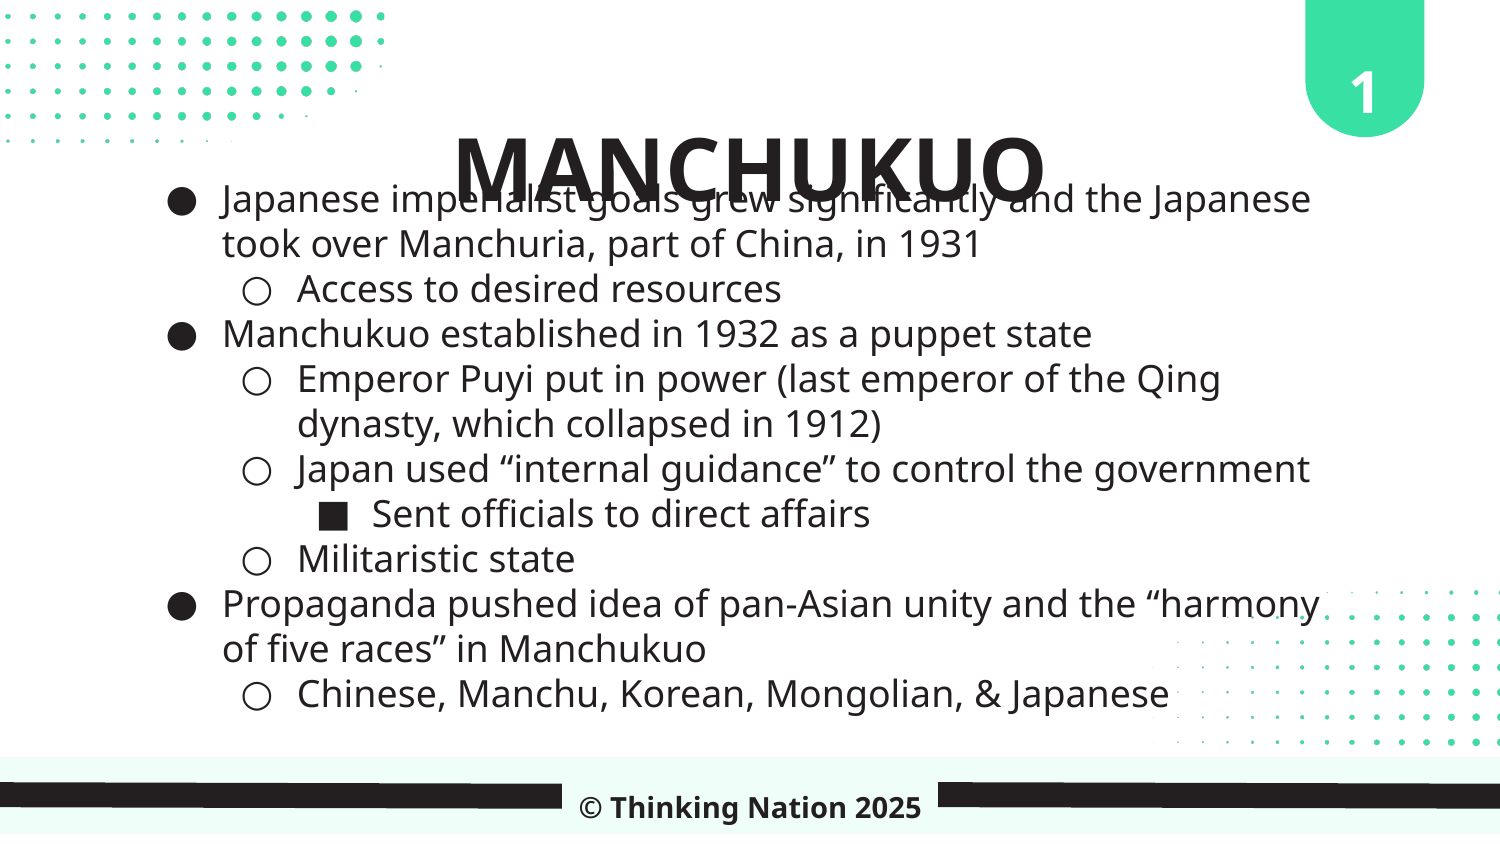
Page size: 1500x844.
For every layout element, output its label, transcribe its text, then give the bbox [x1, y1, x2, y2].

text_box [0, 756, 1500, 835]
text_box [1300, 0, 1430, 138]
text_box [1128, 590, 1500, 755]
text_box [0, 0, 385, 144]
text_box MANCHUKUO [209, 71, 1291, 219]
text_box Japanese imperialist goals grew significantly and the Japanese took over Manchuria, part of China, in 1931 Access to desired resources Manchukuo established in 1932 as a puppet state Emperor Puyi put in power (last emperor of the Qing dynasty, which collapsed in 1912) Japan used “internal guidance” to control the government Sent officials to direct affairs Militaristic state Propaganda pushed idea of pan-Asian unity and the “harmony of five races” in Manchukuo Chinese, Manchu, Korean, Mongolian, & Japanese [146, 174, 1353, 716]
